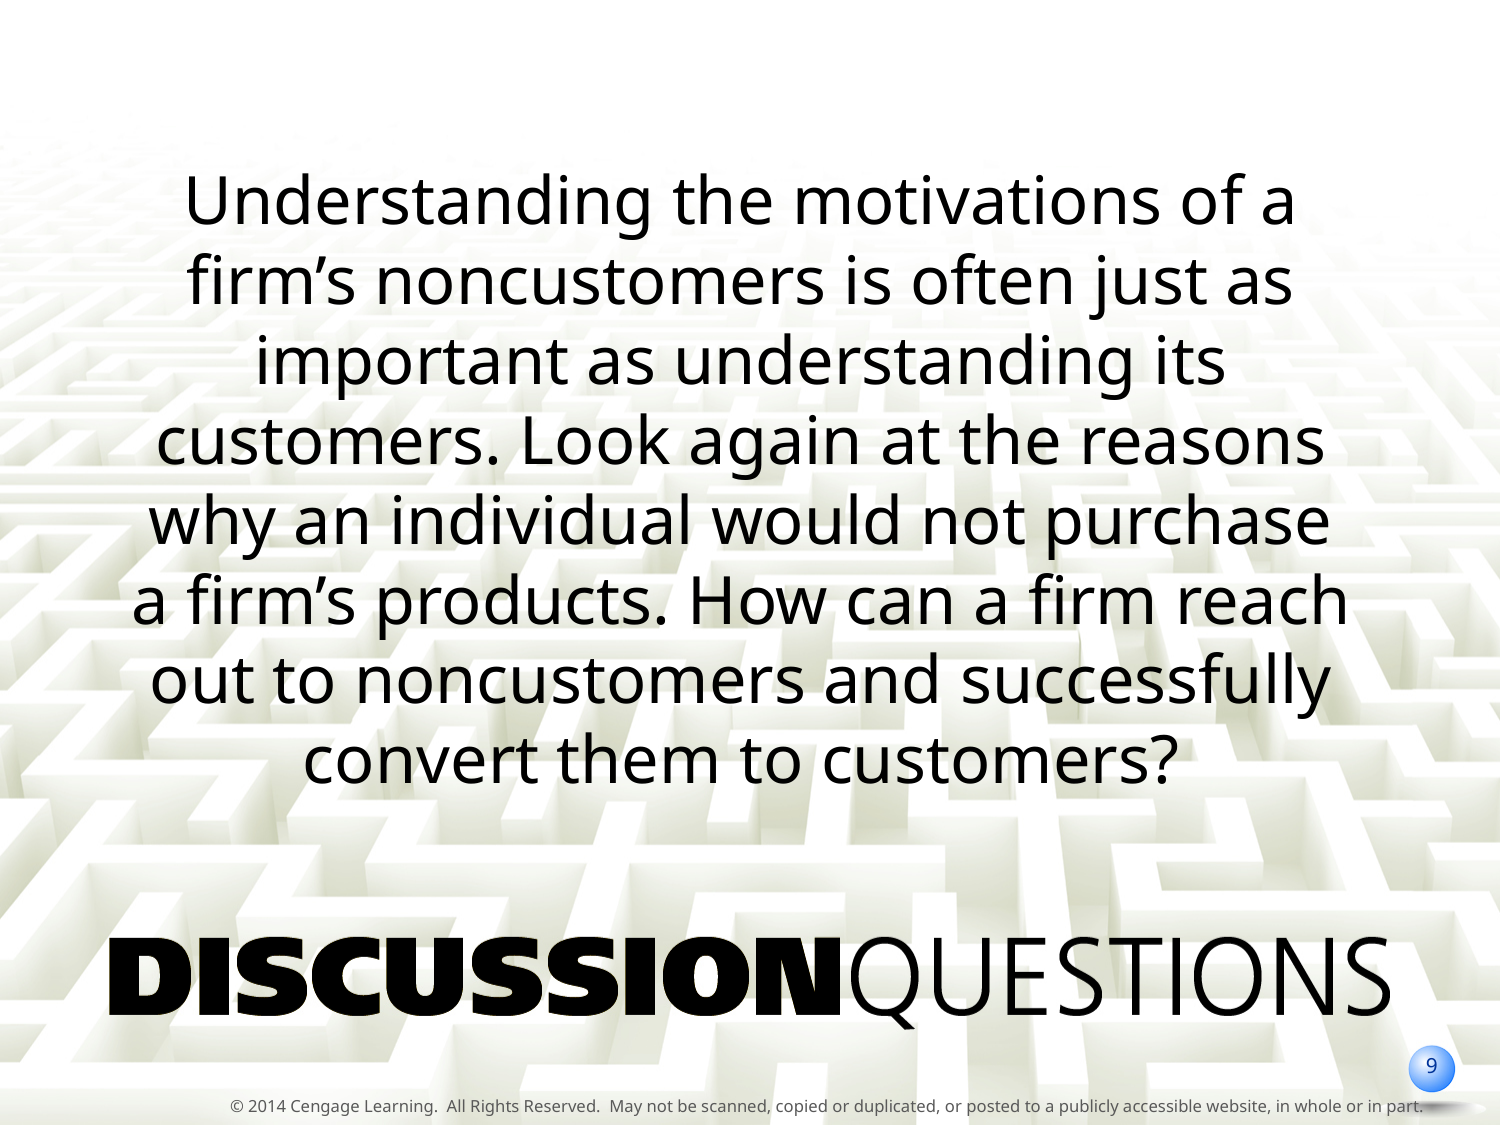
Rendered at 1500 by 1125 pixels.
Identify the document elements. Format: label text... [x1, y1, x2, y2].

list Understanding the motivations of a firm’s noncustomers is often just as important as understanding its customers. Look again at the reasons why an individual would not purchase a firm’s products. How can a firm reach out to noncustomers and successfully convert them to customers? [113, 26, 1370, 782]
picture [0, 0, 1500, 1125]
slide_number 9 [1386, 1037, 1478, 1097]
